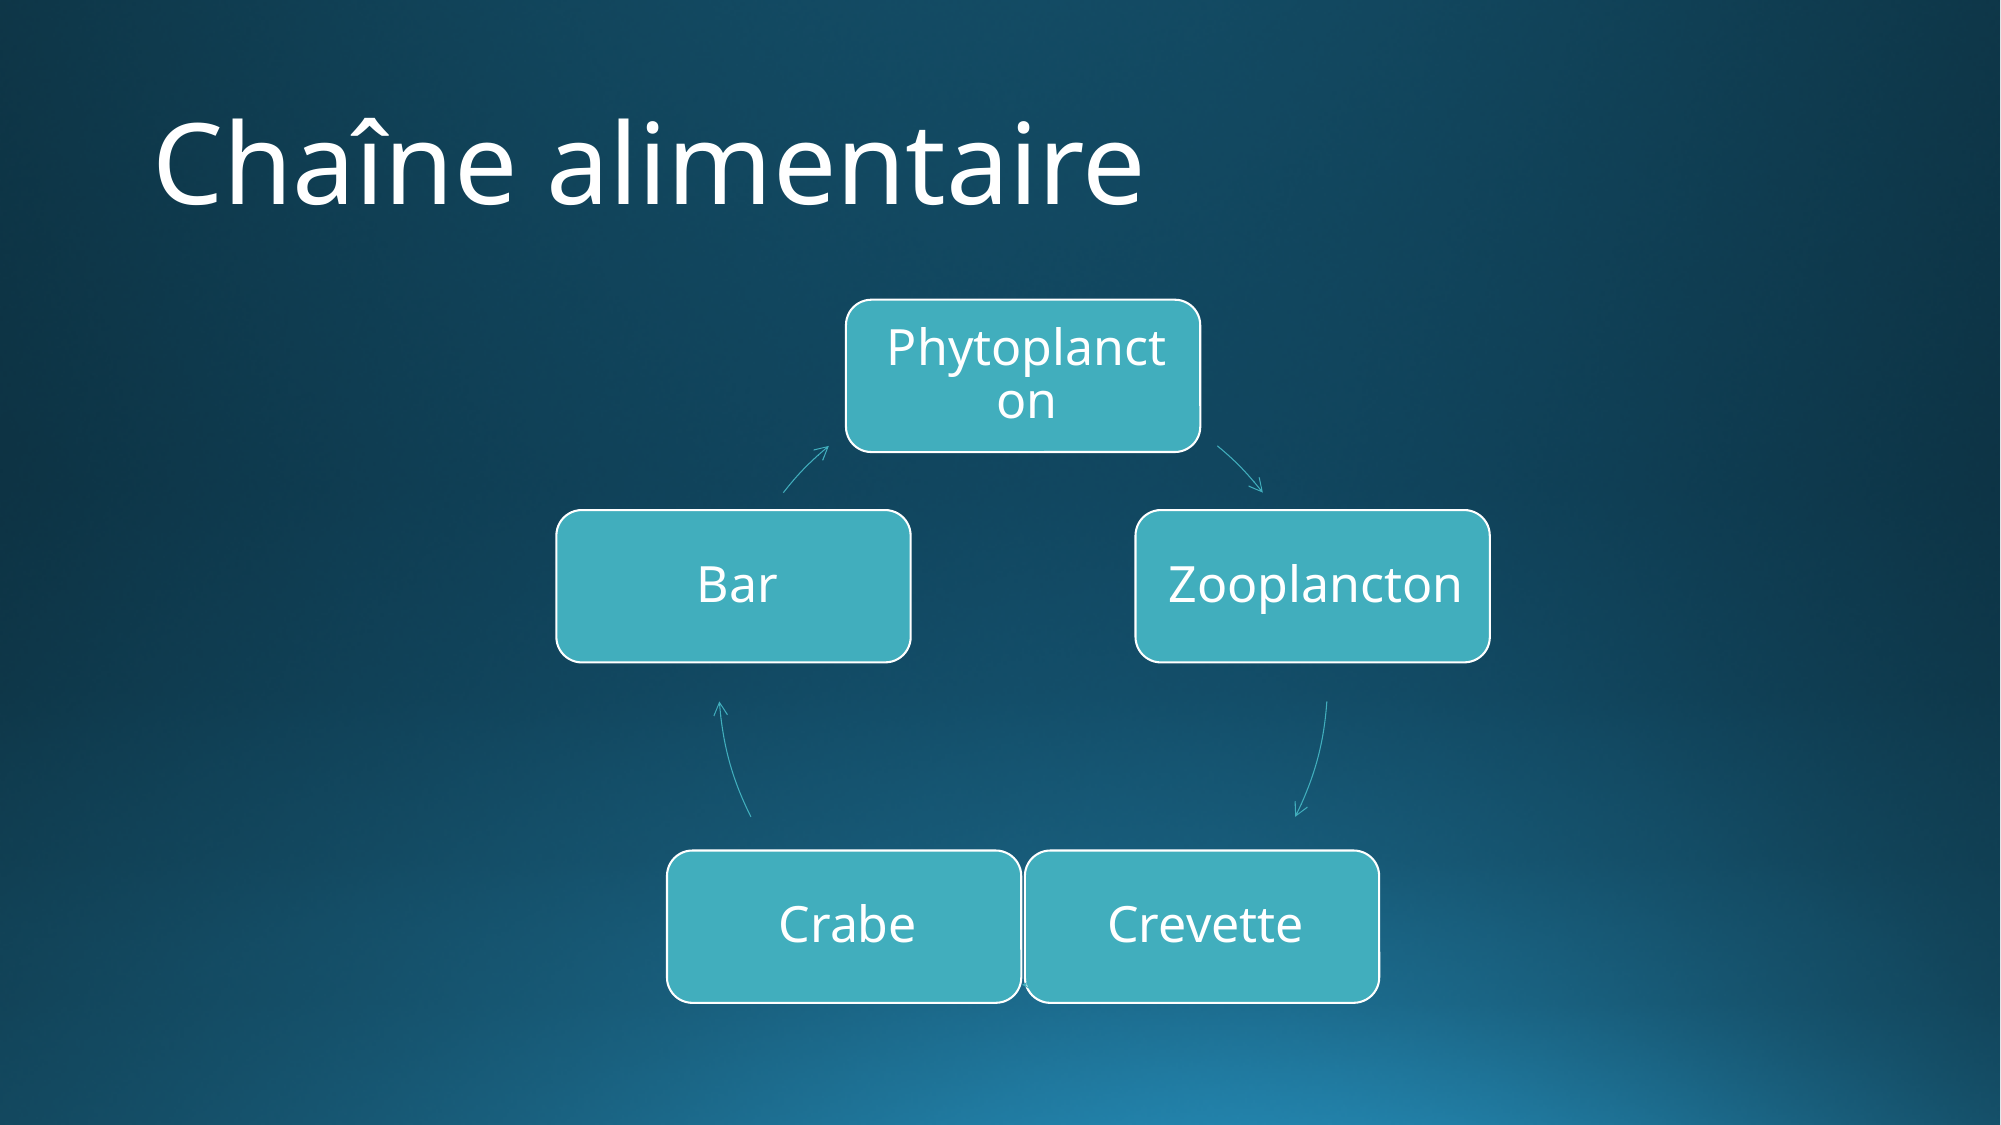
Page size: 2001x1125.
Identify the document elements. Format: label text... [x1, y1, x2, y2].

title Chaîne alimentaire [137, 59, 1863, 278]
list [183, 299, 1863, 1014]
picture [0, 0, 2001, 1125]
